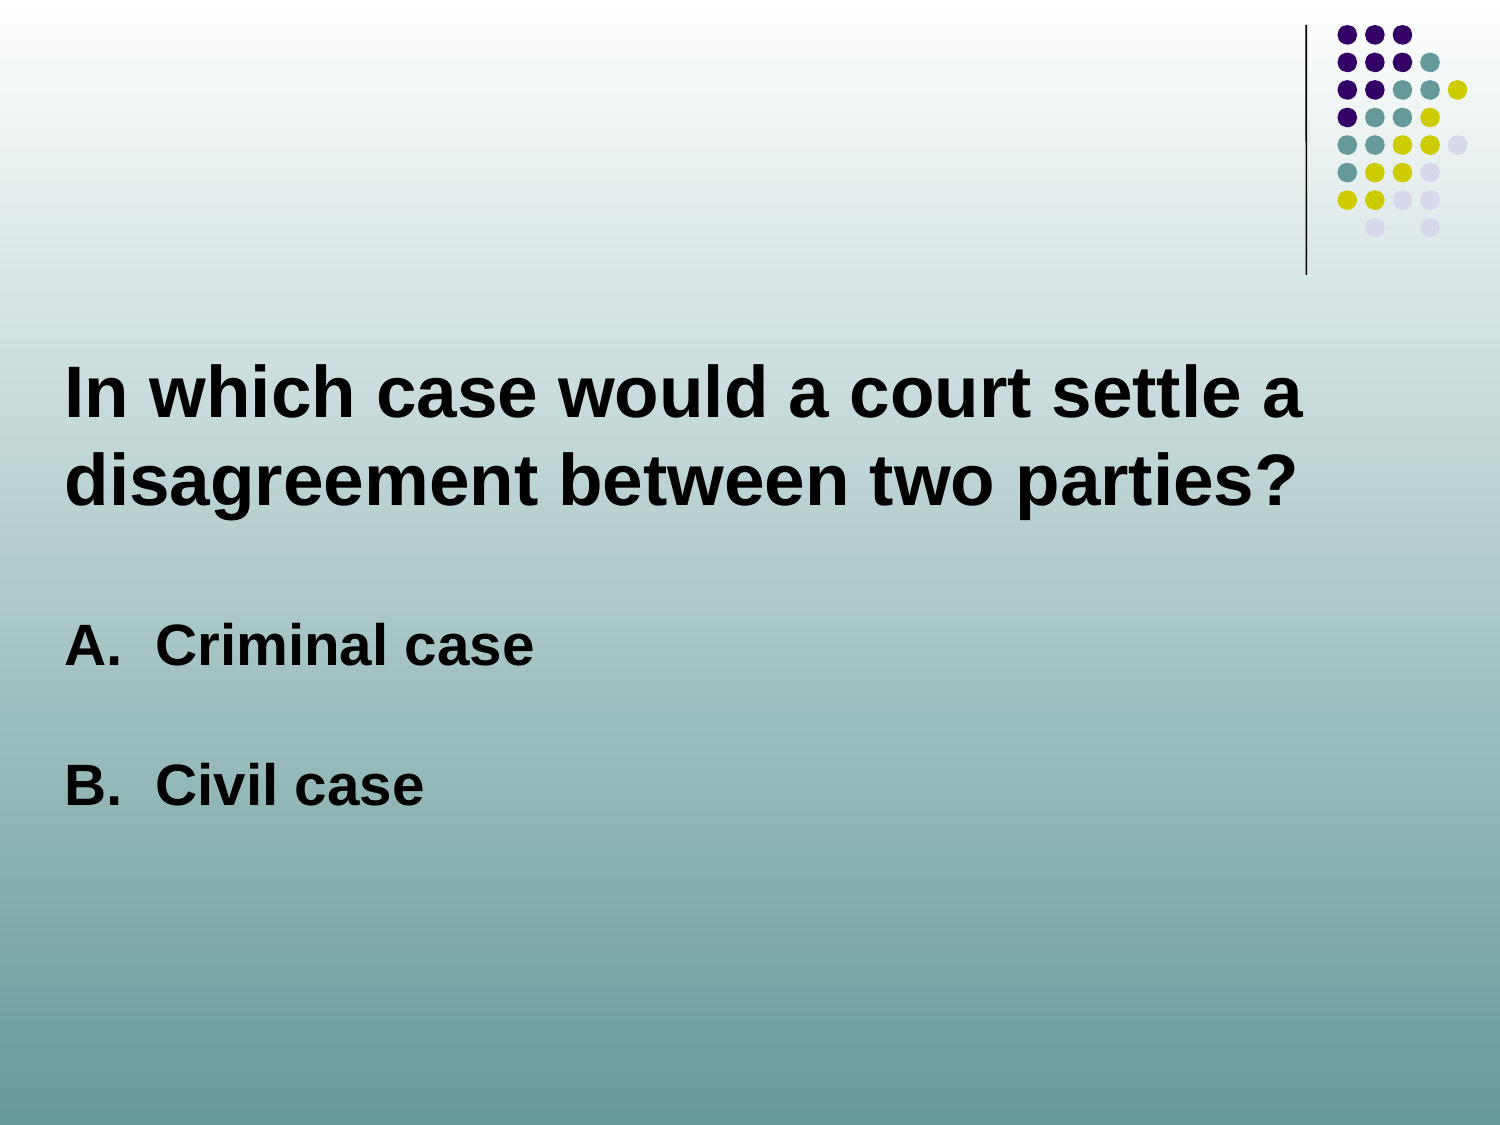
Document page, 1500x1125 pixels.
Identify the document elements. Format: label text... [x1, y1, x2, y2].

text_box In which case would a court settle a disagreement between two parties? A. Criminal case B. Civil case [50, 787, 1438, 1000]
